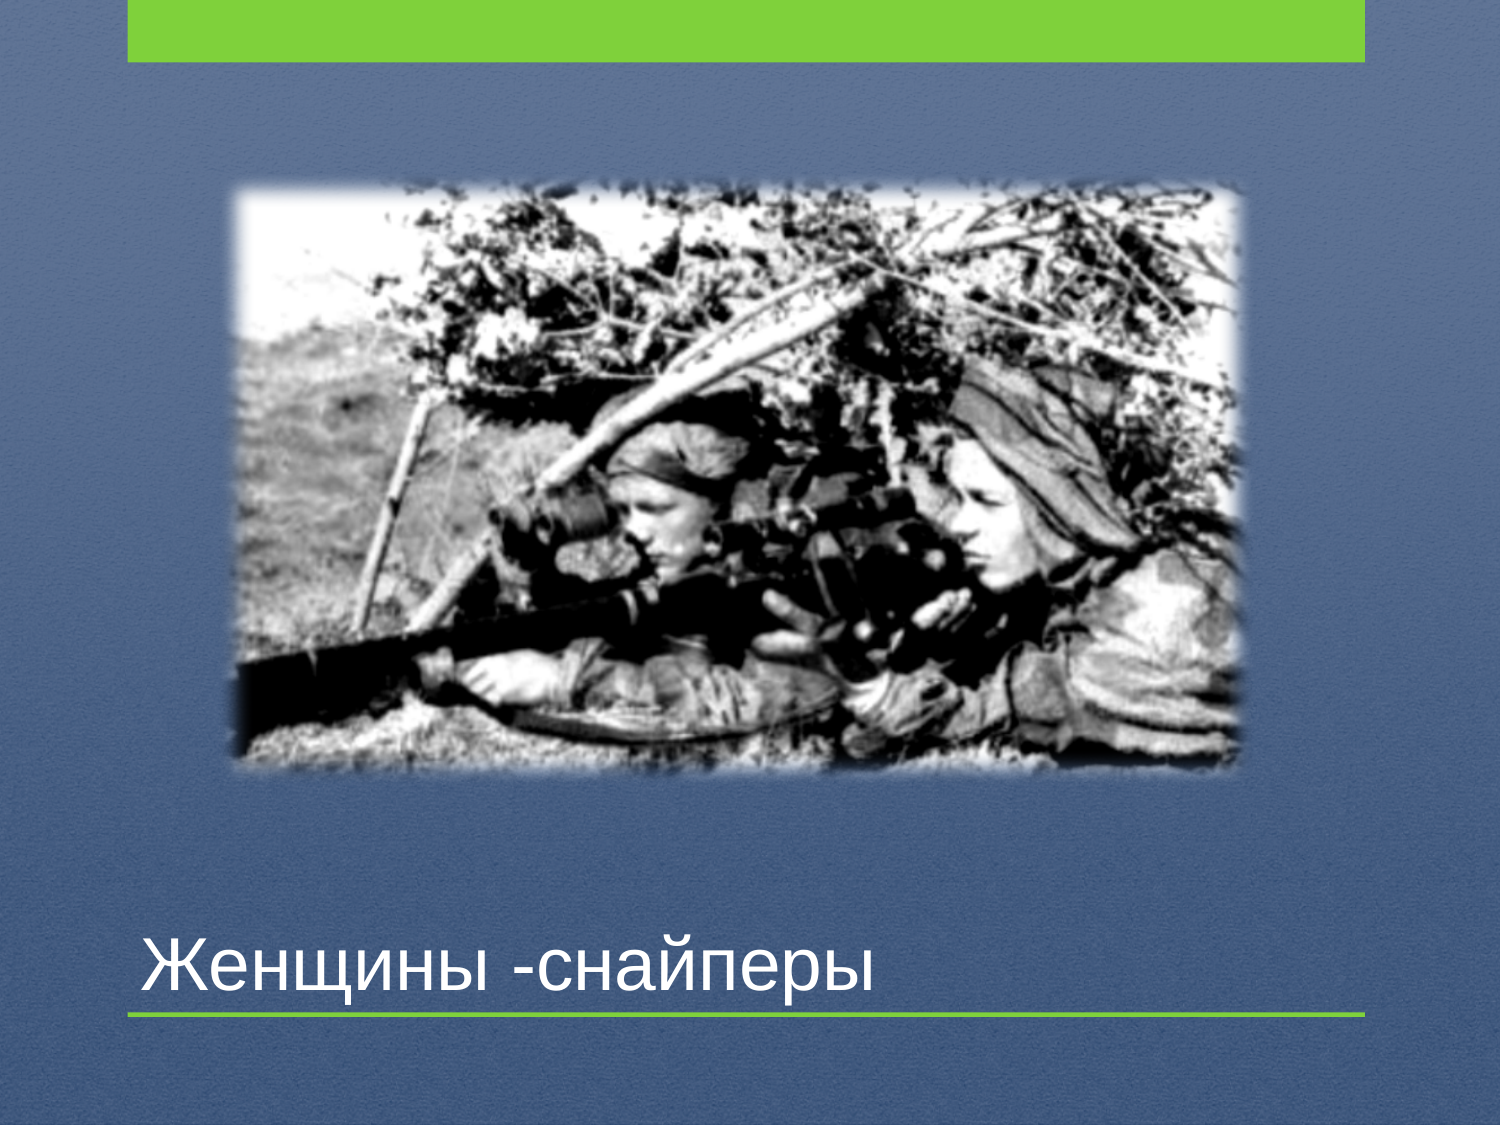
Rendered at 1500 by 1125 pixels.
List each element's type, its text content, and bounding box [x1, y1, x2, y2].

title Женщины -снайперы [125, 750, 1238, 1013]
picture [219, 173, 1254, 786]
